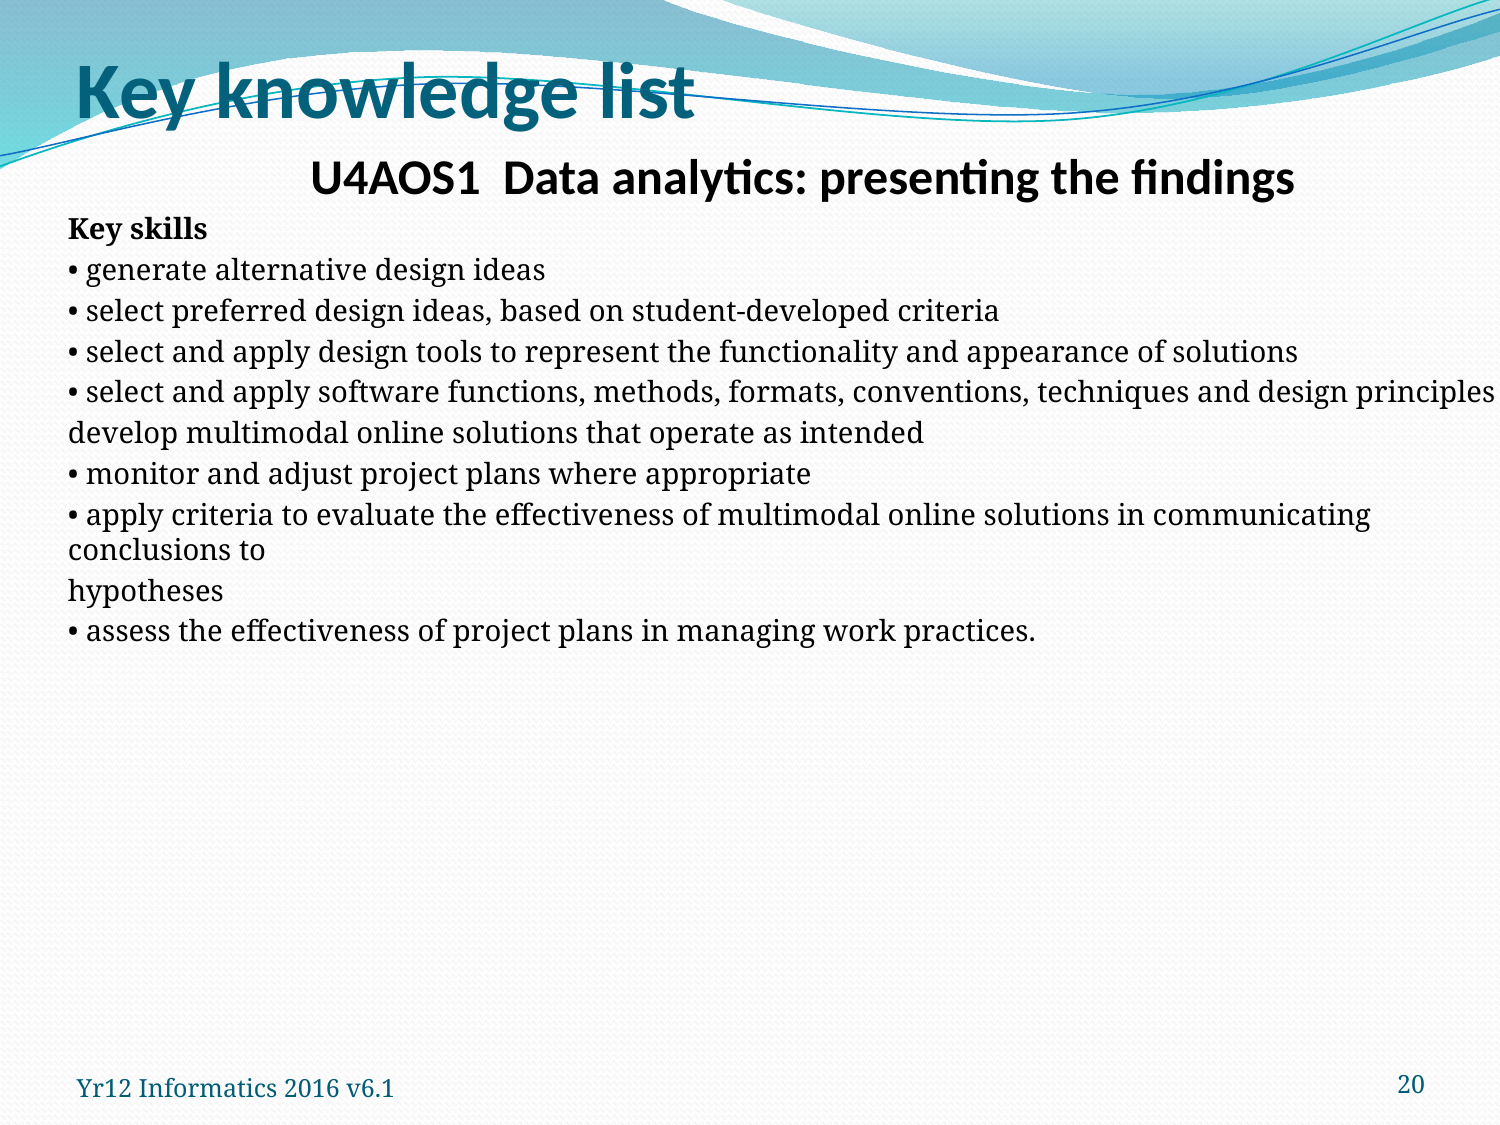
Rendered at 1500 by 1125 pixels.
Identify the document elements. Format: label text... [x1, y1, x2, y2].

footer Yr12 Informatics 2016 v6.1 [76, 1046, 627, 1107]
title Key knowledge list [76, 30, 1427, 135]
list U4AOS1 Data analytics: presenting the findings Key skills • generate alternative design ideas • select preferred design ideas, based on student-developed criteria • select and apply design tools to represent the functionality and appearance of solutions • select and apply software functions, methods, formats, conventions, techniques and design principles to develop multimodal online solutions that operate as intended • monitor and adjust project plans where appropriate • apply criteria to evaluate the effectiveness of multimodal online solutions in communicating conclusions to hypotheses • assess the effectiveness of project plans in managing work practices. [53, 137, 1500, 1024]
slide_number 20 [1299, 1042, 1425, 1103]
